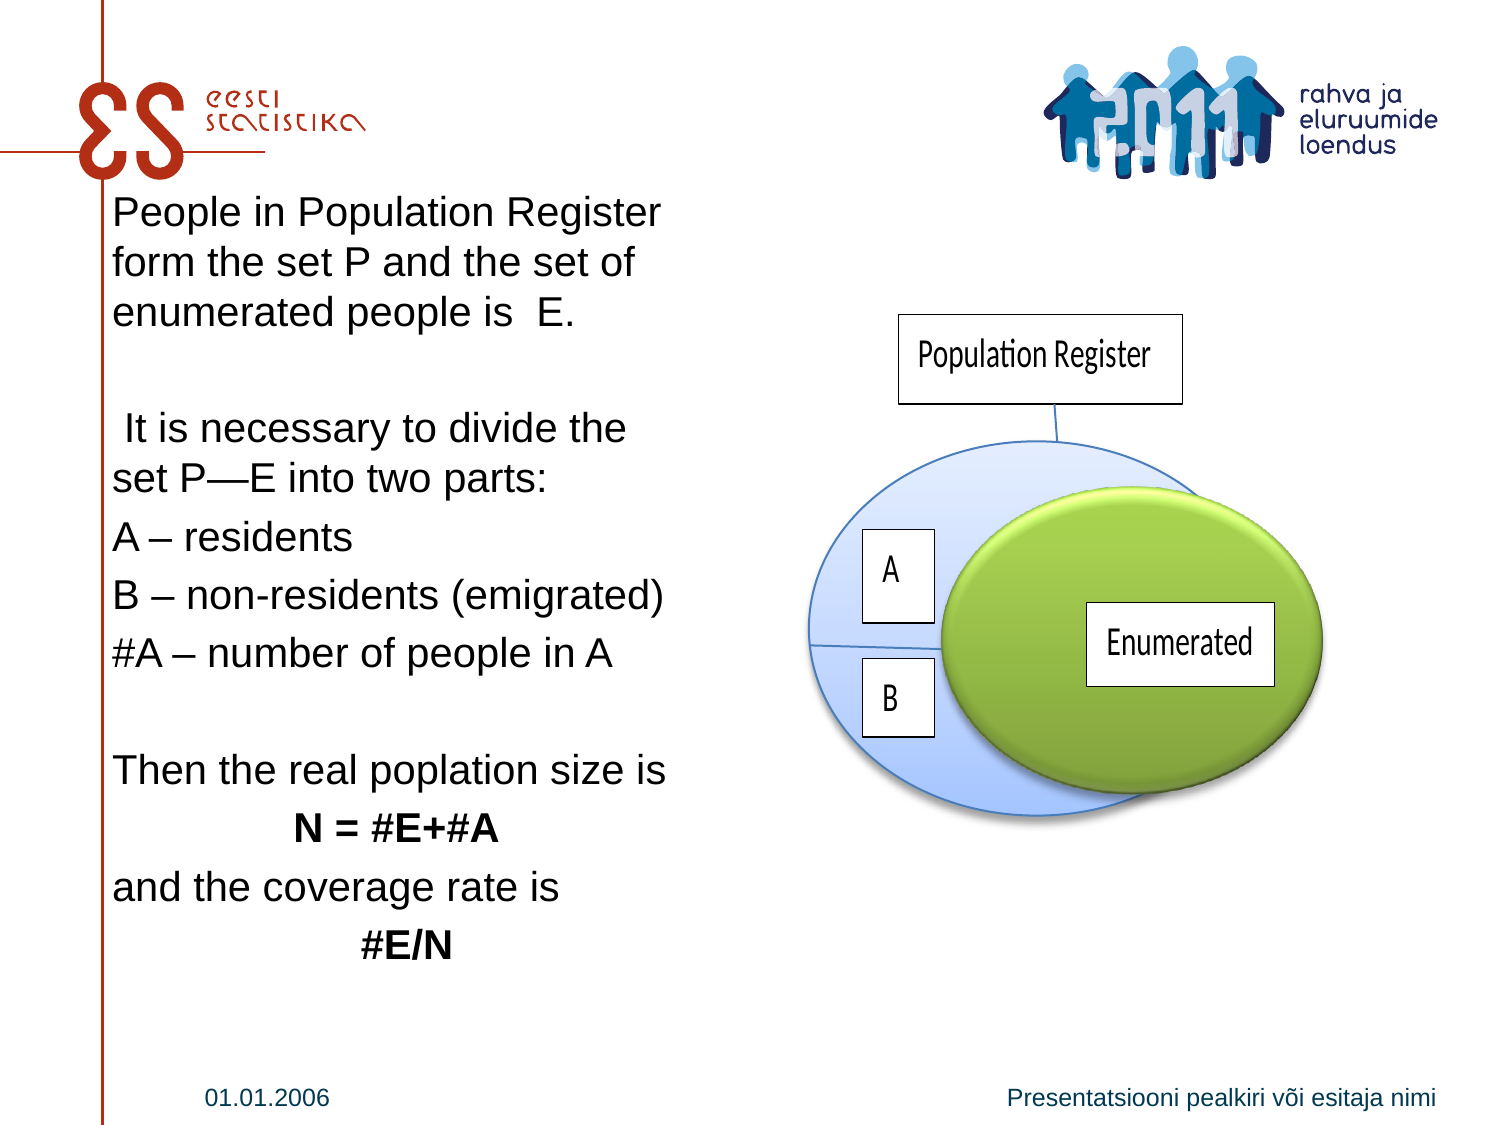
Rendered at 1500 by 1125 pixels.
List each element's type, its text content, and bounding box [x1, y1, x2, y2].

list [537, 314, 1500, 847]
footer 01.01.2006 [204, 1087, 680, 1125]
list People in Population Register form the set P and the set of enumerated people is E. It is necessary to divide the set P—E into two parts: A – residents B – non-residents (emigrated) #A – number of people in A Then the real poplation size is N = #E+#A and the coverage rate is #E/N [111, 184, 692, 1002]
